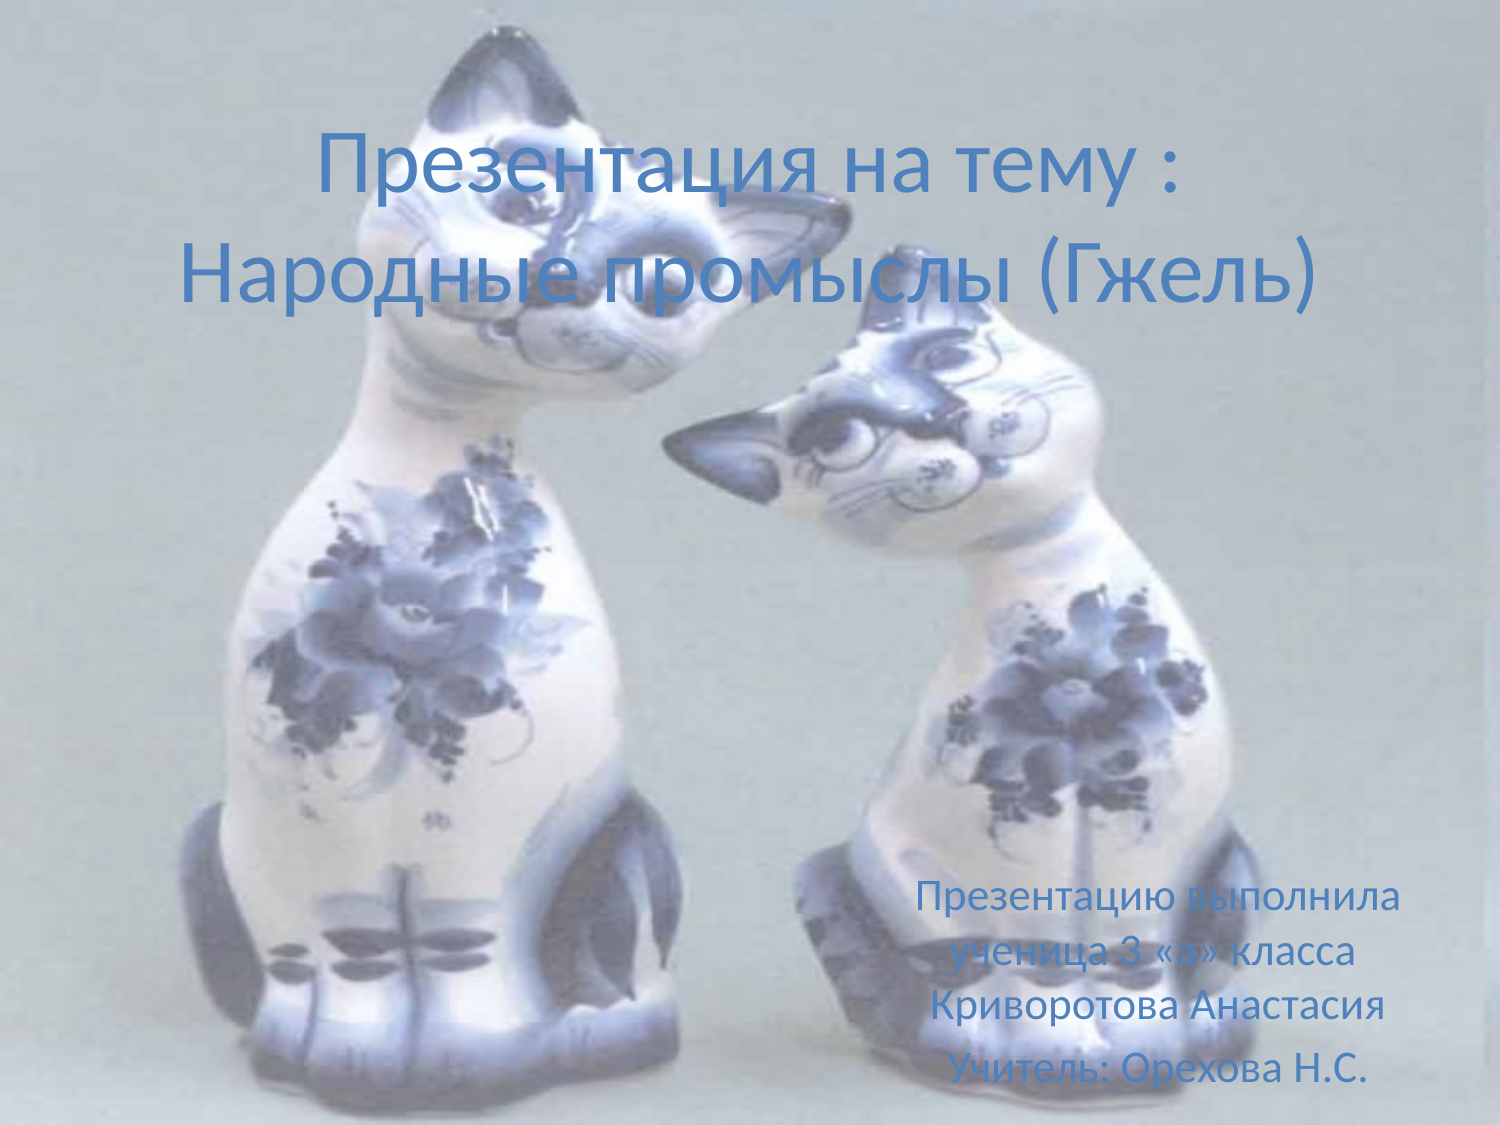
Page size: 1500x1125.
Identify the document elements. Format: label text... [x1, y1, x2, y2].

subtitle Презентацию выполнила ученица 3 «а» класса Криворотова Анастасия Учитель: Орехова Н.С. [816, 857, 1500, 1106]
title Презентация на тему : Народные промыслы (Гжель) [112, 90, 1388, 332]
